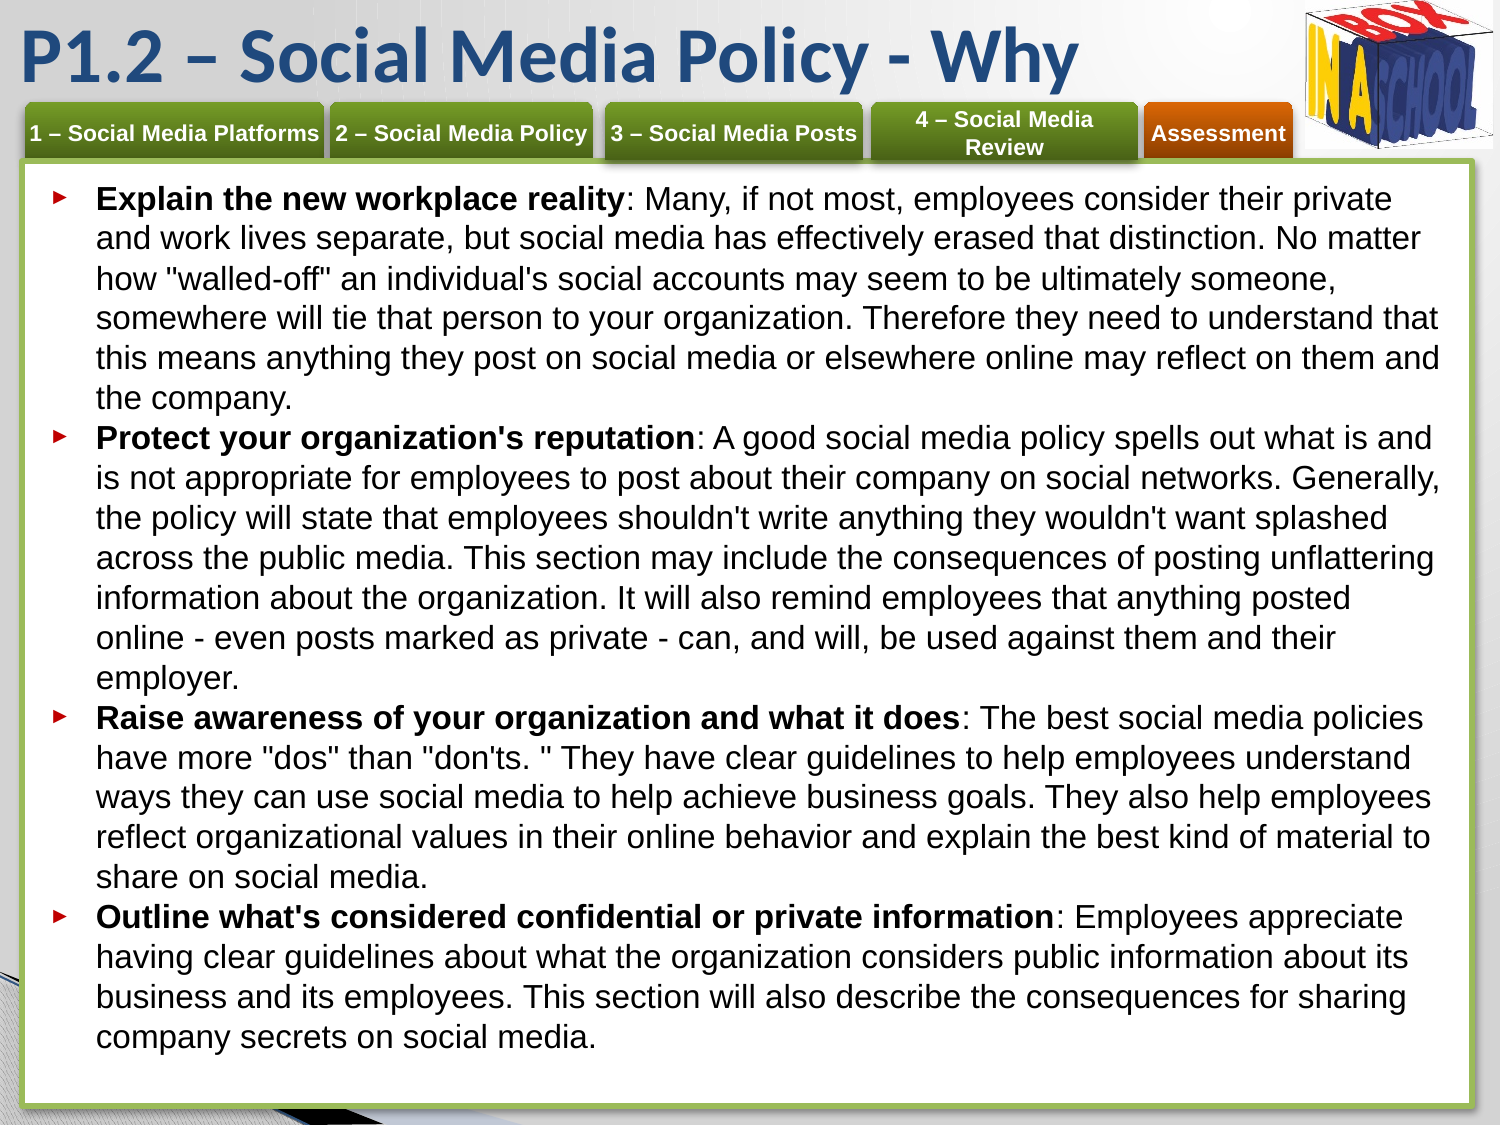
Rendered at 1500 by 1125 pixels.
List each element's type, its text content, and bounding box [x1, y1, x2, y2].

title P1.2 – Social Media Policy - Why [5, 0, 1270, 102]
picture [1305, 0, 1494, 149]
picture [281, 1114, 303, 1125]
text_box Explain the new workplace reality: Many, if not most, employees consider their private and work lives separate, but social media has effectively erased that distinction. No matter how "walled-off" an individual's social accounts may seem to be ultimately someone, somewhere will tie that person to your organization. Therefore they need to understand that this means anything they post on social media or elsewhere online may reflect on them and the company. Protect your organization's reputation: A good social media policy spells out what is and is not appropriate for employees to post about their company on social networks. Generally, the policy will state that employees shouldn't write anything they wouldn't want splashed across the public media. This section may include the consequences of posting unflattering information about the organization. It will also remind employees that anything posted online - even posts marked as private - can, and will, be used against them and their employer. Raise awareness of your organization and what it does: The best social media policies have more "dos" than "don'ts. " They have clear guidelines to help employees understand ways they can use social media to help achieve business goals. They also help employees reflect organizational values in their online behavior and explain the best kind of material to share on social media. Outline what's considered confidential or private information: Employees appreciate having clear guidelines about what the organization considers public information about its business and its employees. This section will also describe the consequences for sharing company secrets on social media. [34, 169, 1459, 1063]
